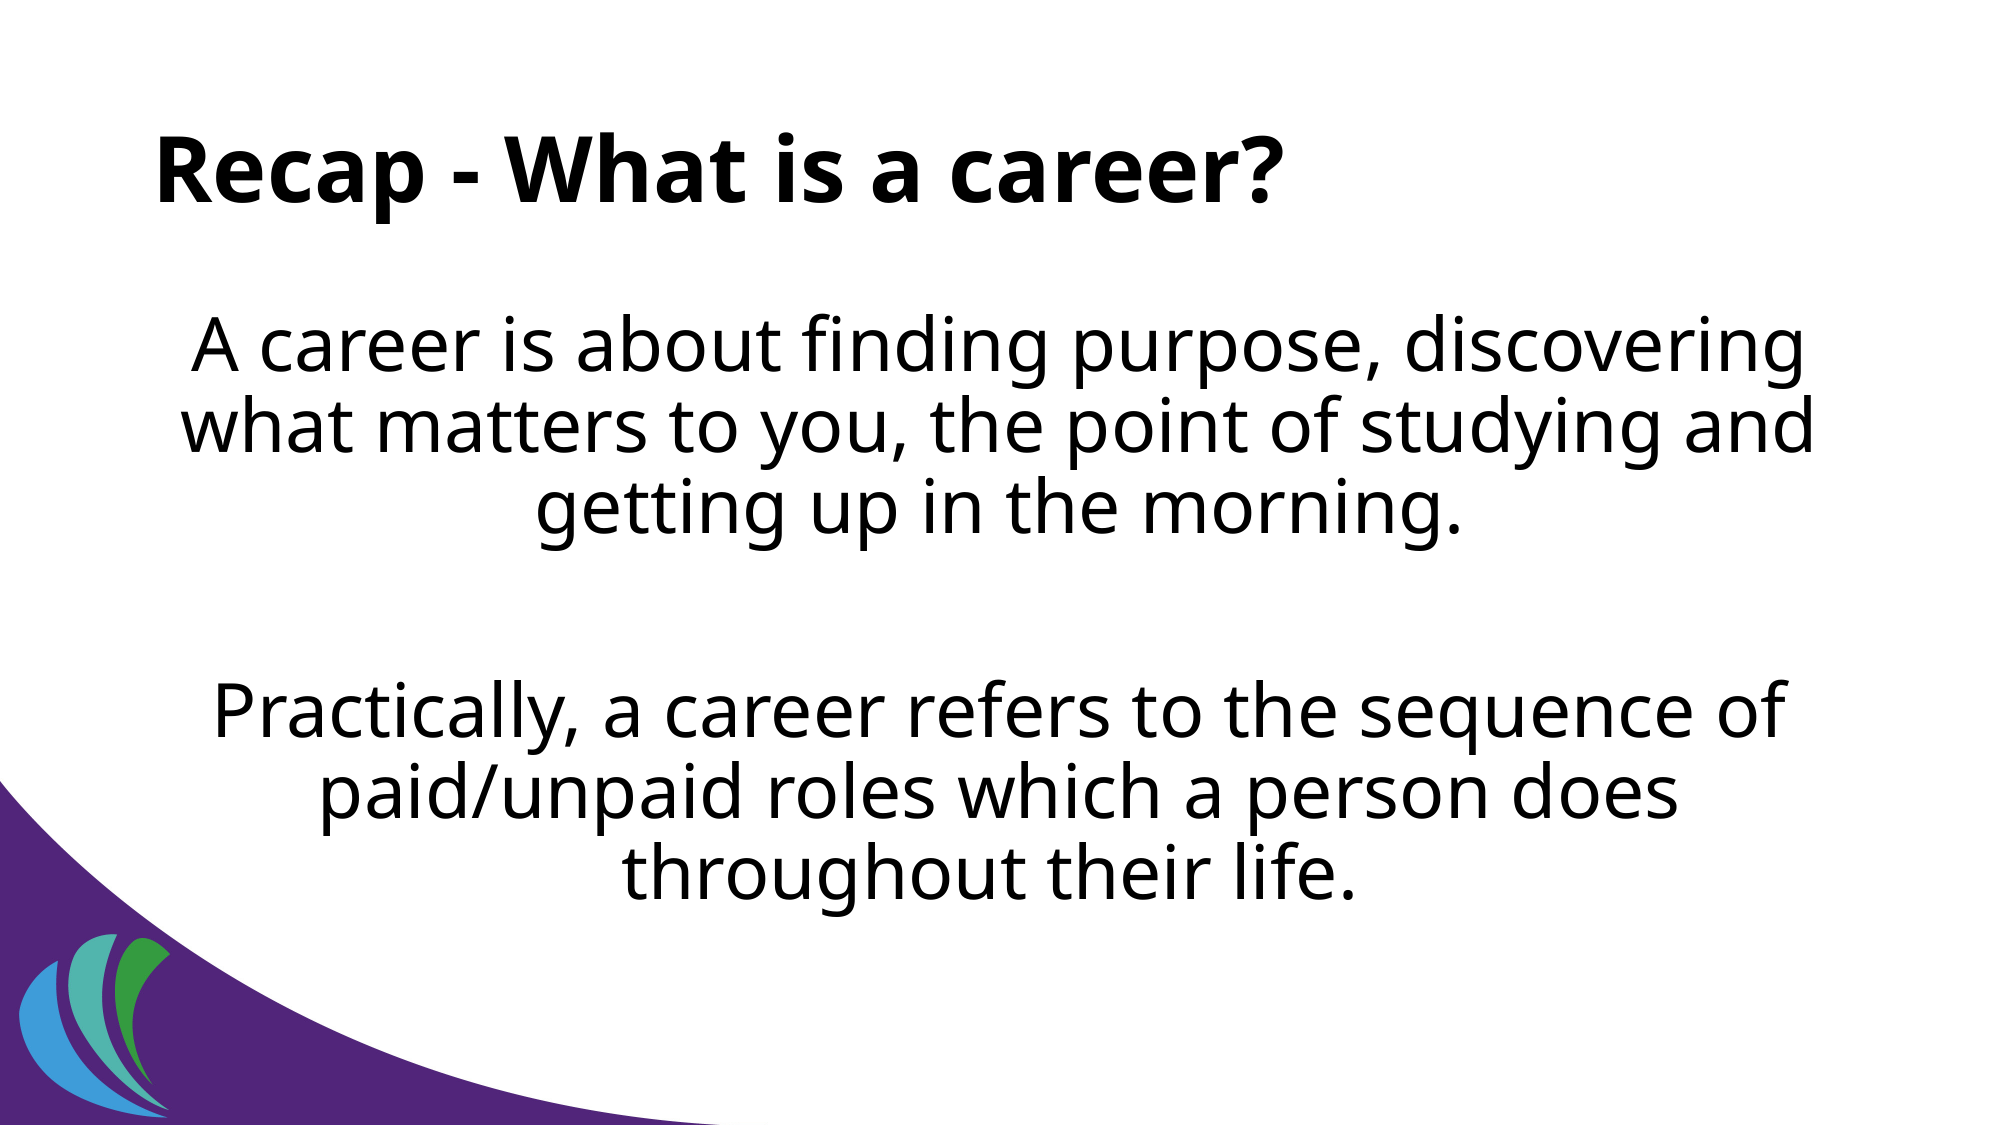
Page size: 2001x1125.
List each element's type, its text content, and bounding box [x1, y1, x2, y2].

list A career is about finding purpose, discovering what matters to you, the point of studying and getting up in the morning. Practically, a career refers to the sequence of paid/unpaid roles which a person does throughout their life. [137, 299, 1863, 1014]
picture [0, 1, 2000, 1125]
title Recap - What is a career? [137, 59, 1863, 278]
